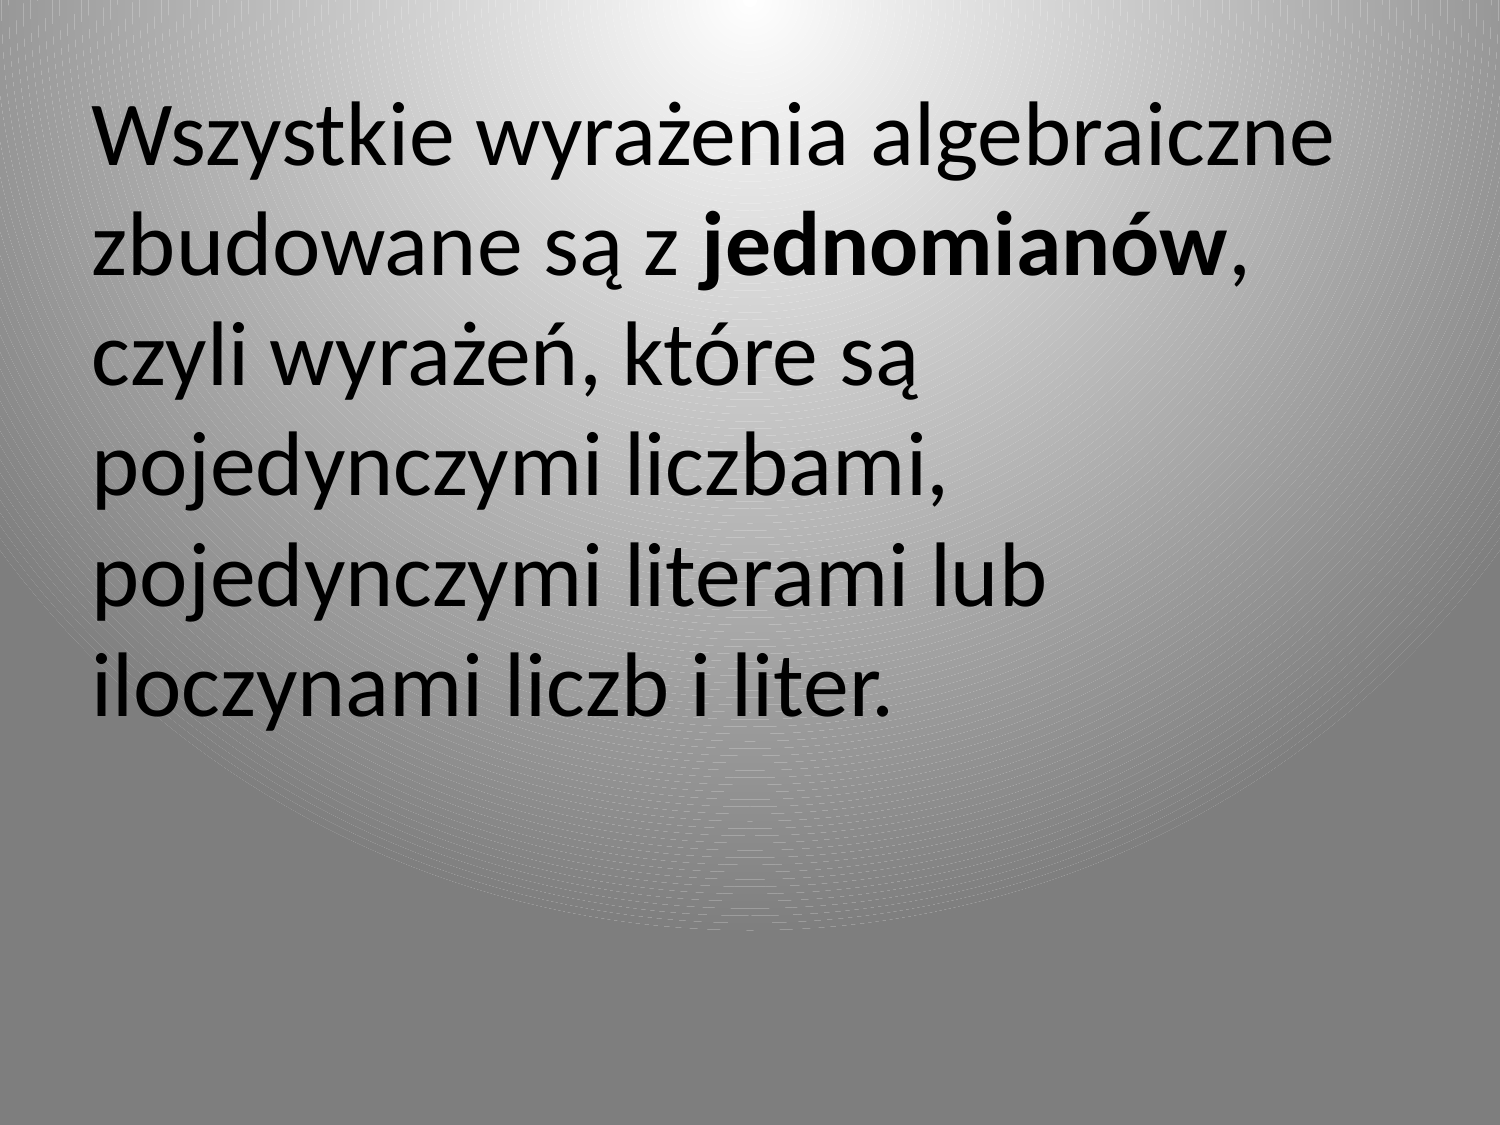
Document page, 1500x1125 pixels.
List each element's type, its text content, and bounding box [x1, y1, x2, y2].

list Wszystkie wyrażenia algebraiczne zbudowane są z jednomianów, czyli wyrażeń, które są pojedynczymi liczbami, pojedynczymi literami lub iloczynami liczb i liter. [76, 66, 1427, 809]
